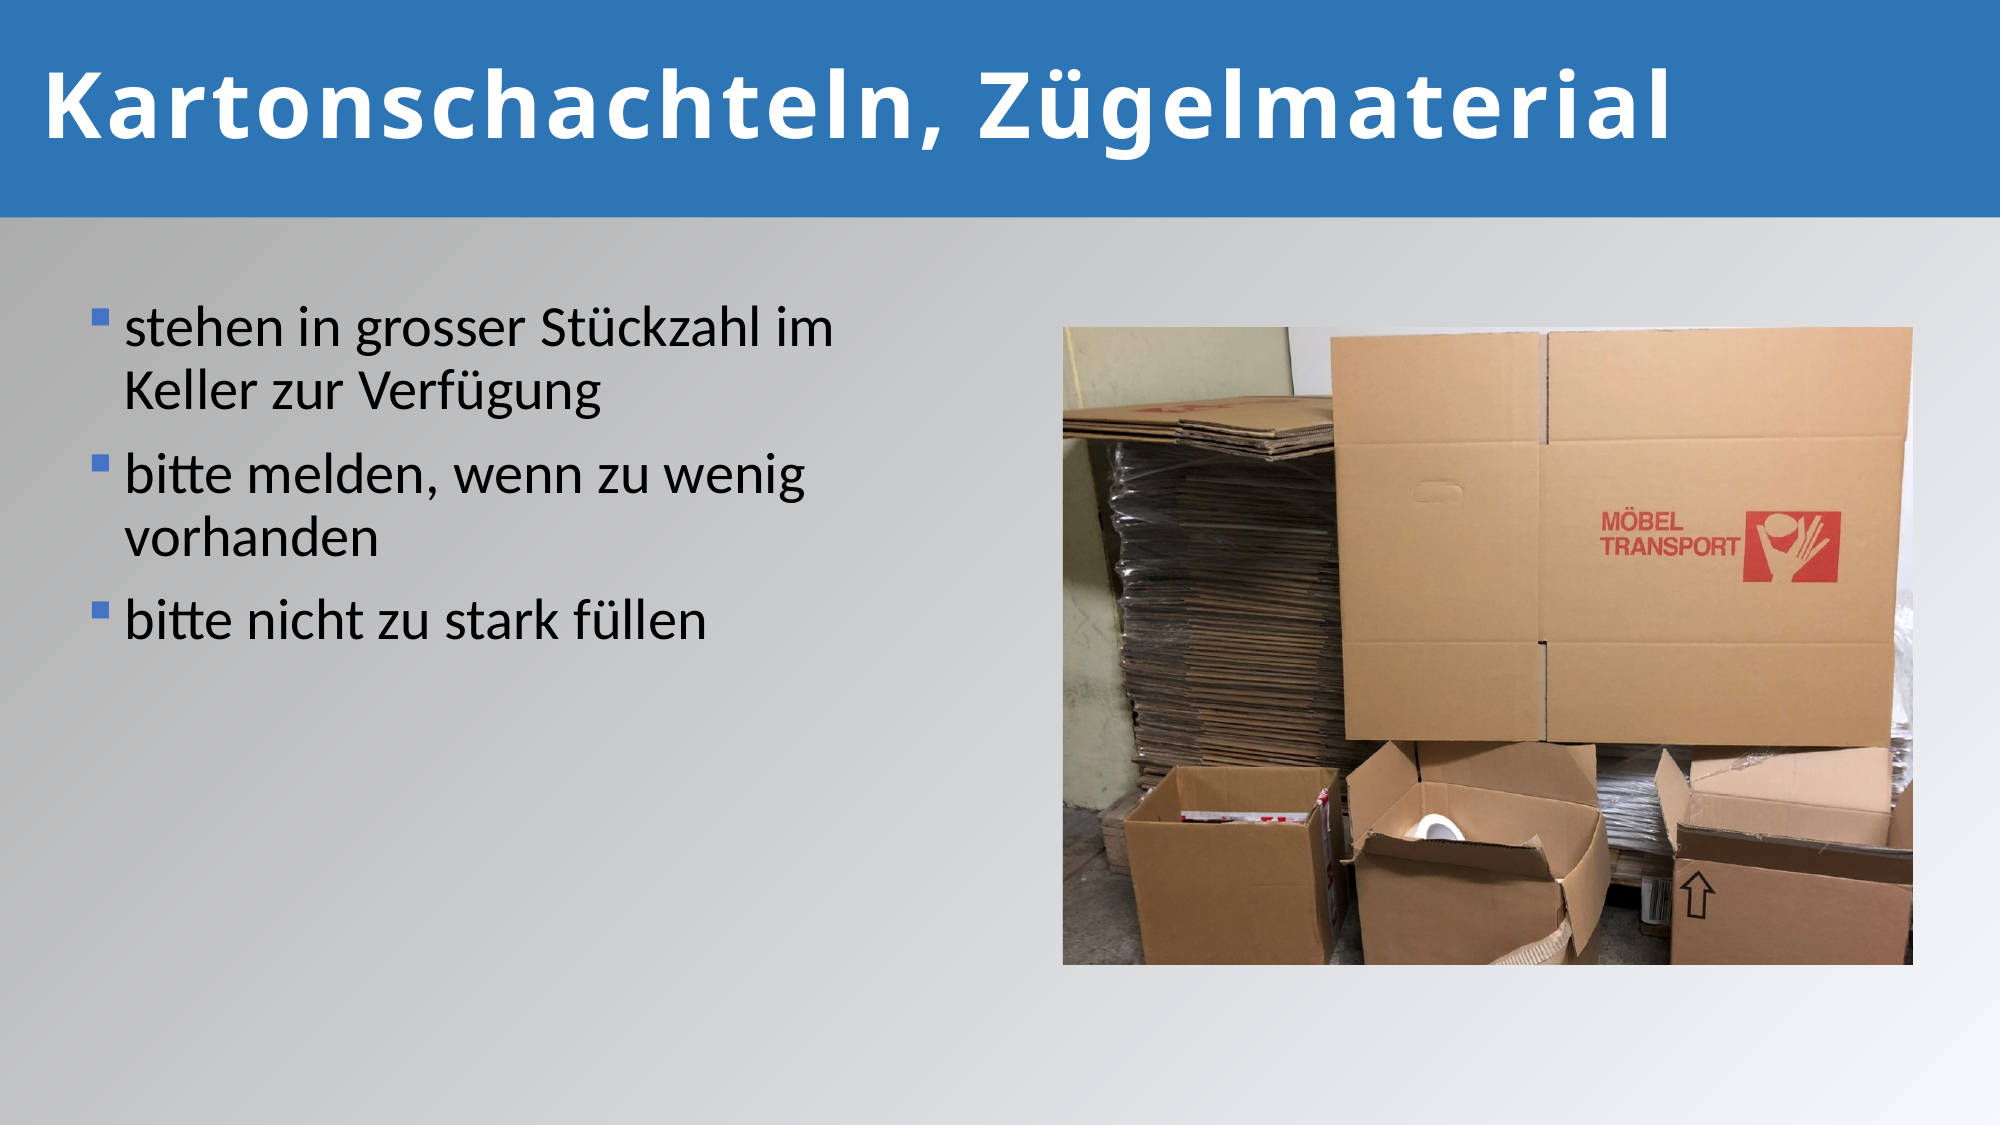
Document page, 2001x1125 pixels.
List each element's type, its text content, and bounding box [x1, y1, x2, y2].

title Kartonschachteln, Zügelmaterial [0, 0, 2000, 218]
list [1062, 326, 1913, 965]
list stehen in grosser Stückzahl im Keller zur Verfügung bitte melden, wenn zu wenig vorhanden bitte nicht zu stark füllen [72, 288, 922, 1003]
